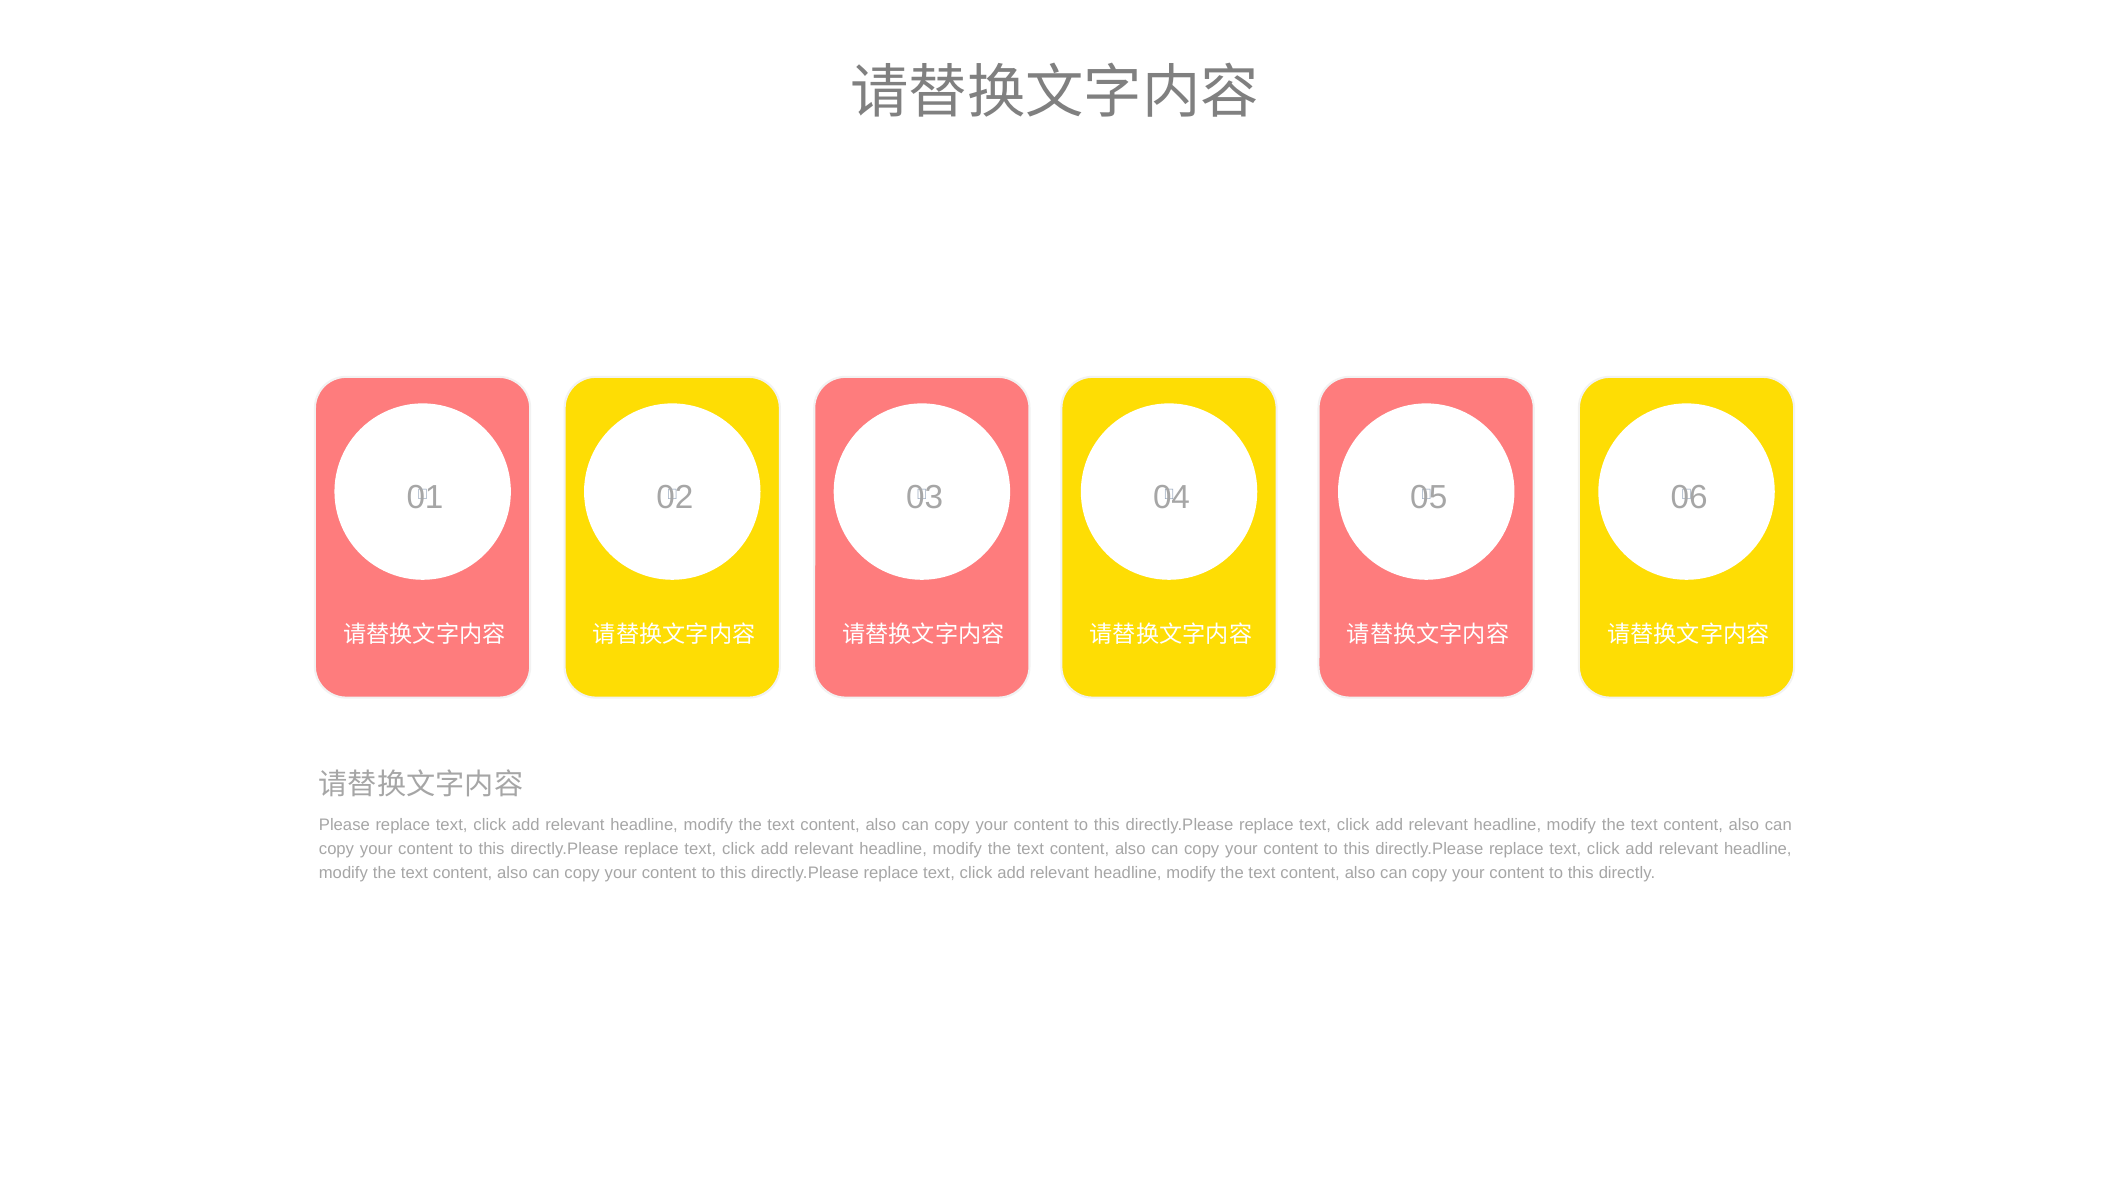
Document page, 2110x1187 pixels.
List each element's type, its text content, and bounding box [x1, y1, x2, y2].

text_box 请替换文字内容 [1322, 602, 1534, 659]
text_box  [333, 402, 512, 581]
text_box  [832, 402, 1012, 581]
text_box 请替换文字内容 [1582, 602, 1795, 659]
text_box 05 [1360, 437, 1497, 546]
text_box 请替换文字内容 [1065, 602, 1277, 659]
text_box 04 [1103, 437, 1240, 546]
text_box 请替换文字内容 [820, 32, 1289, 124]
text_box  [1079, 402, 1259, 581]
text_box 请替换文字内容 [318, 751, 630, 808]
text_box  [583, 402, 762, 581]
text_box Please replace text, click add relevant headline, modify the text content, also can copy your content to this directly.Please replace text, click add relevant headline, modify the text content, also can copy your content to this directly.Please replace text, click add relevant headline, modify the text content, also can copy your content to this directly.Please replace text, click add relevant headline, modify the text content, also can copy your content to this directly.Please replace text, click add relevant headline, modify the text content, also can copy your content to this directly. [318, 810, 1795, 946]
text_box 请替换文字内容 [568, 602, 780, 659]
text_box 06 [1620, 437, 1758, 546]
text_box 01 [356, 437, 494, 546]
text_box [1577, 375, 1796, 699]
text_box [313, 375, 532, 699]
text_box  [1597, 402, 1776, 581]
text_box [563, 375, 781, 699]
text_box [1317, 375, 1535, 699]
text_box 02 [606, 437, 743, 546]
text_box [1060, 375, 1278, 699]
text_box [813, 375, 1031, 699]
text_box 请替换文字内容 [817, 602, 1030, 659]
text_box  [1336, 402, 1516, 581]
text_box 请替换文字内容 [318, 602, 531, 659]
text_box 03 [856, 437, 993, 546]
